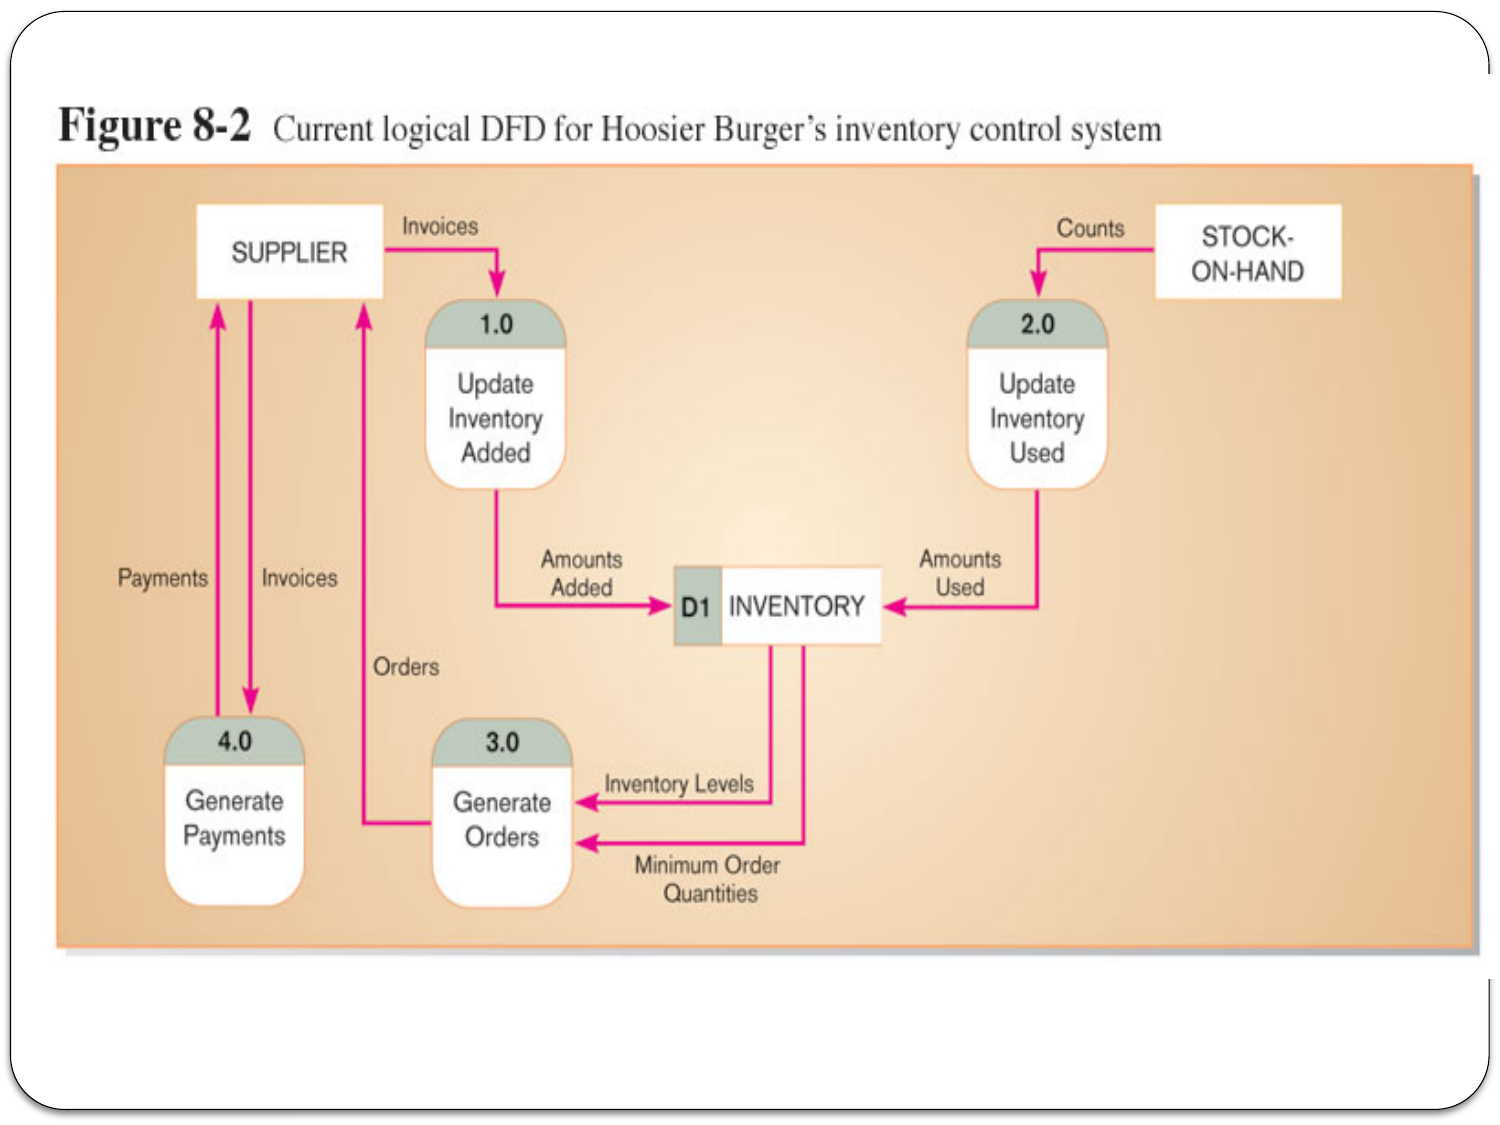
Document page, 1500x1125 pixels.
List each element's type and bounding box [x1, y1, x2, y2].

picture [37, 74, 1500, 979]
